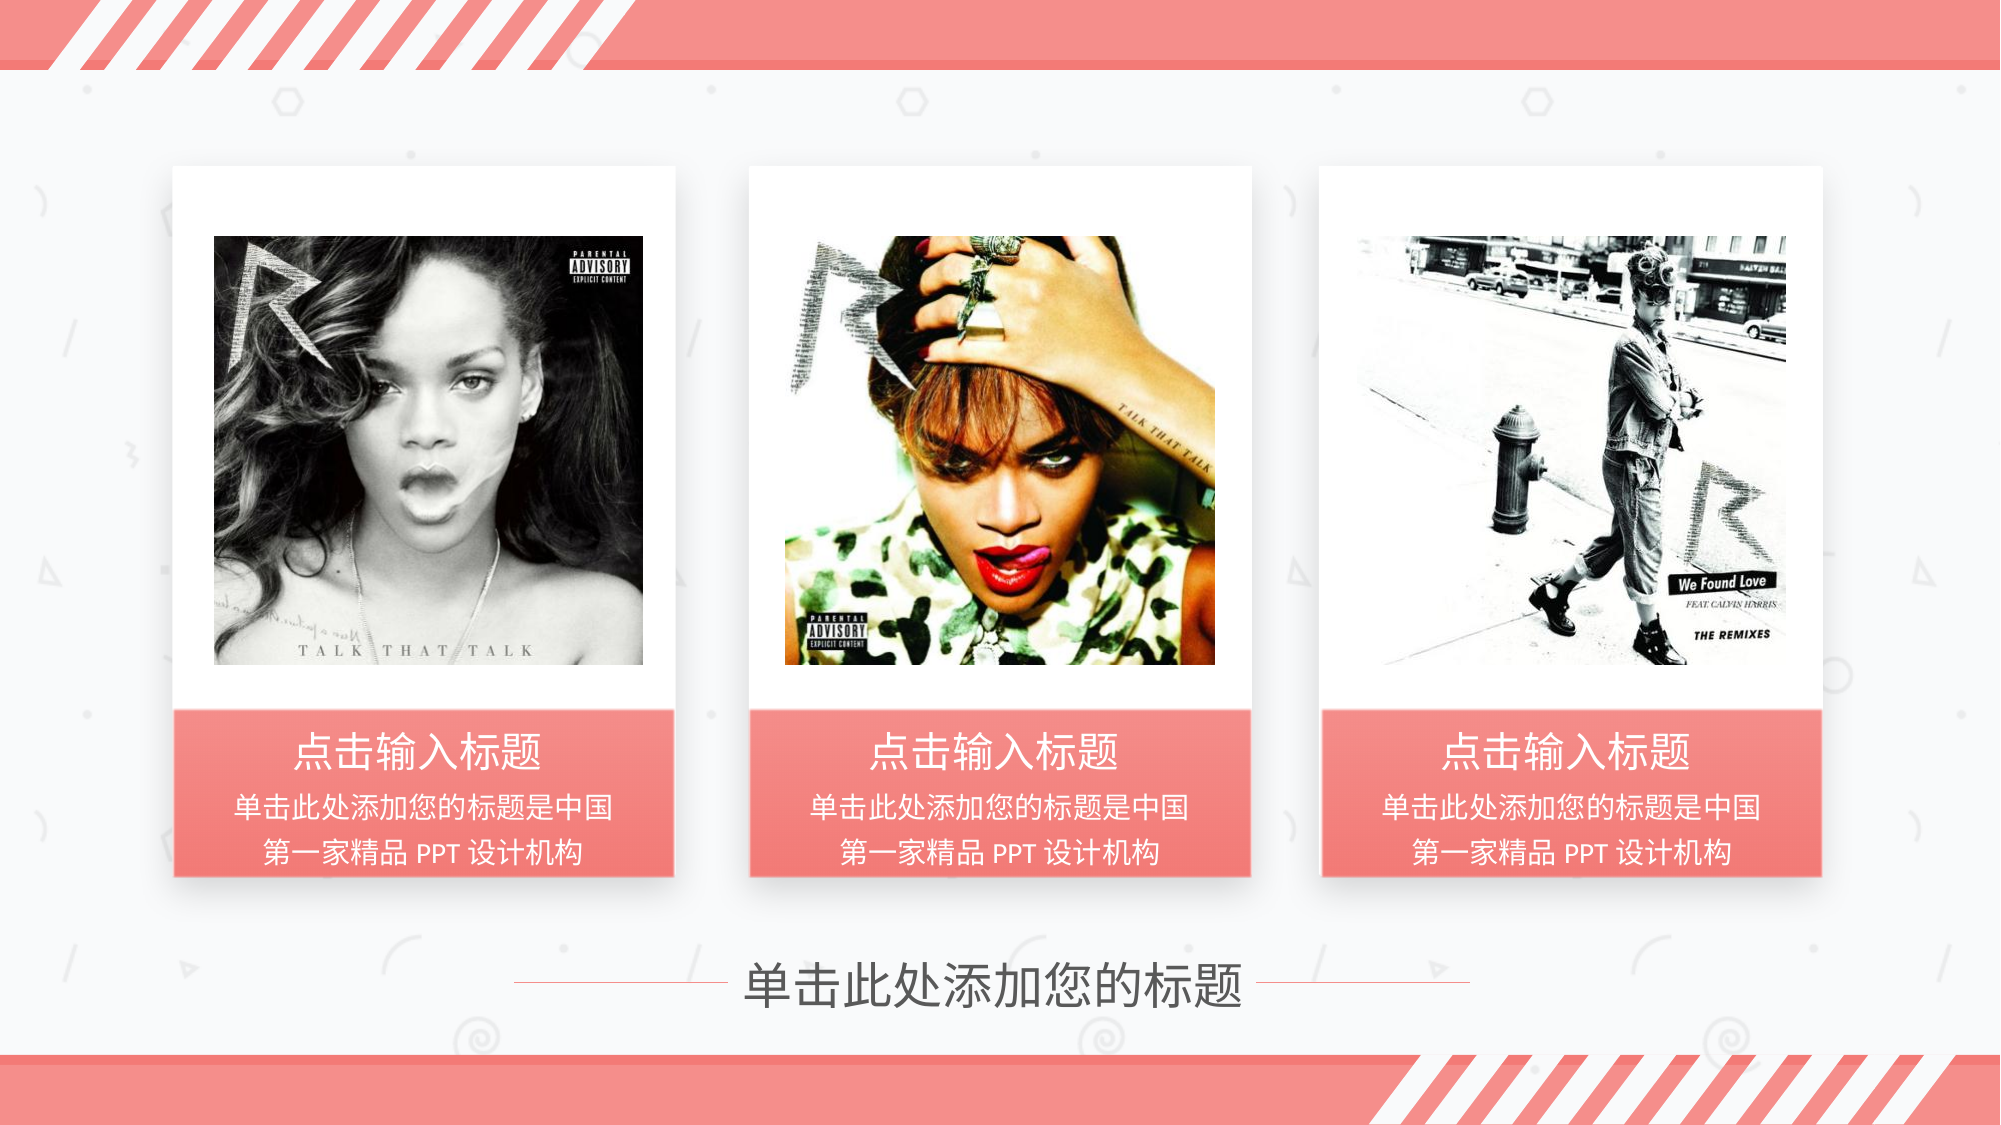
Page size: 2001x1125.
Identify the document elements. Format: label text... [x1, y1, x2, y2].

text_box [1318, 165, 1823, 879]
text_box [172, 165, 676, 879]
picture [0, 0, 2001, 1125]
text_box 单击此处添加您的标题 [728, 947, 1272, 1023]
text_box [748, 165, 1252, 879]
